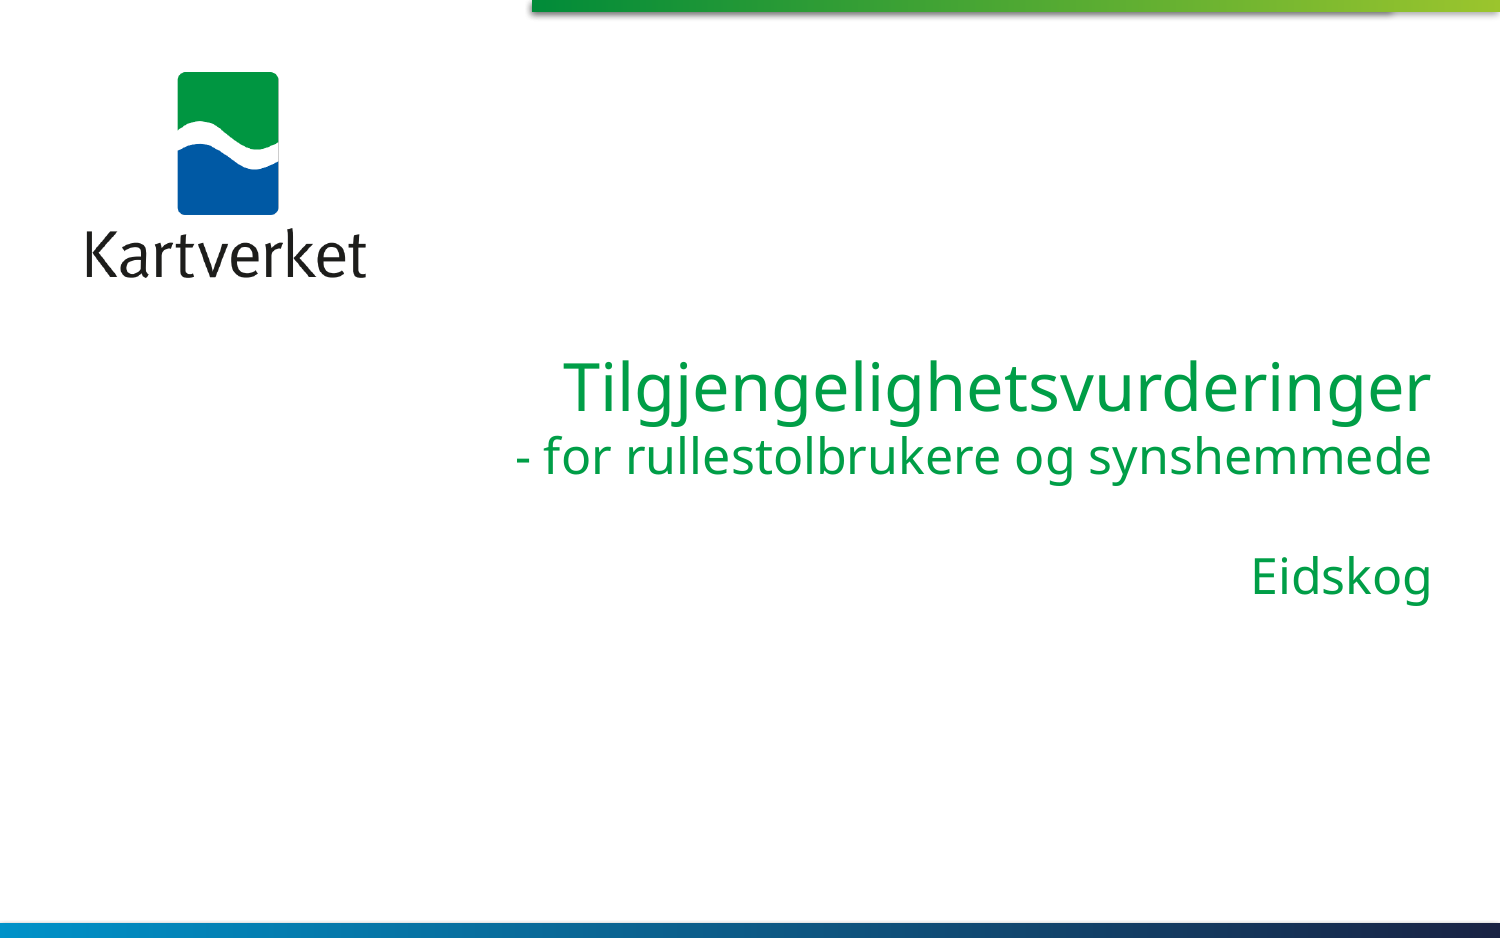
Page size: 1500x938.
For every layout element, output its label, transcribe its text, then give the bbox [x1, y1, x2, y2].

text_box Tilgjengelighetsvurderinger - for rullestolbrukere og synshemmede Eidskog [66, 337, 1449, 613]
